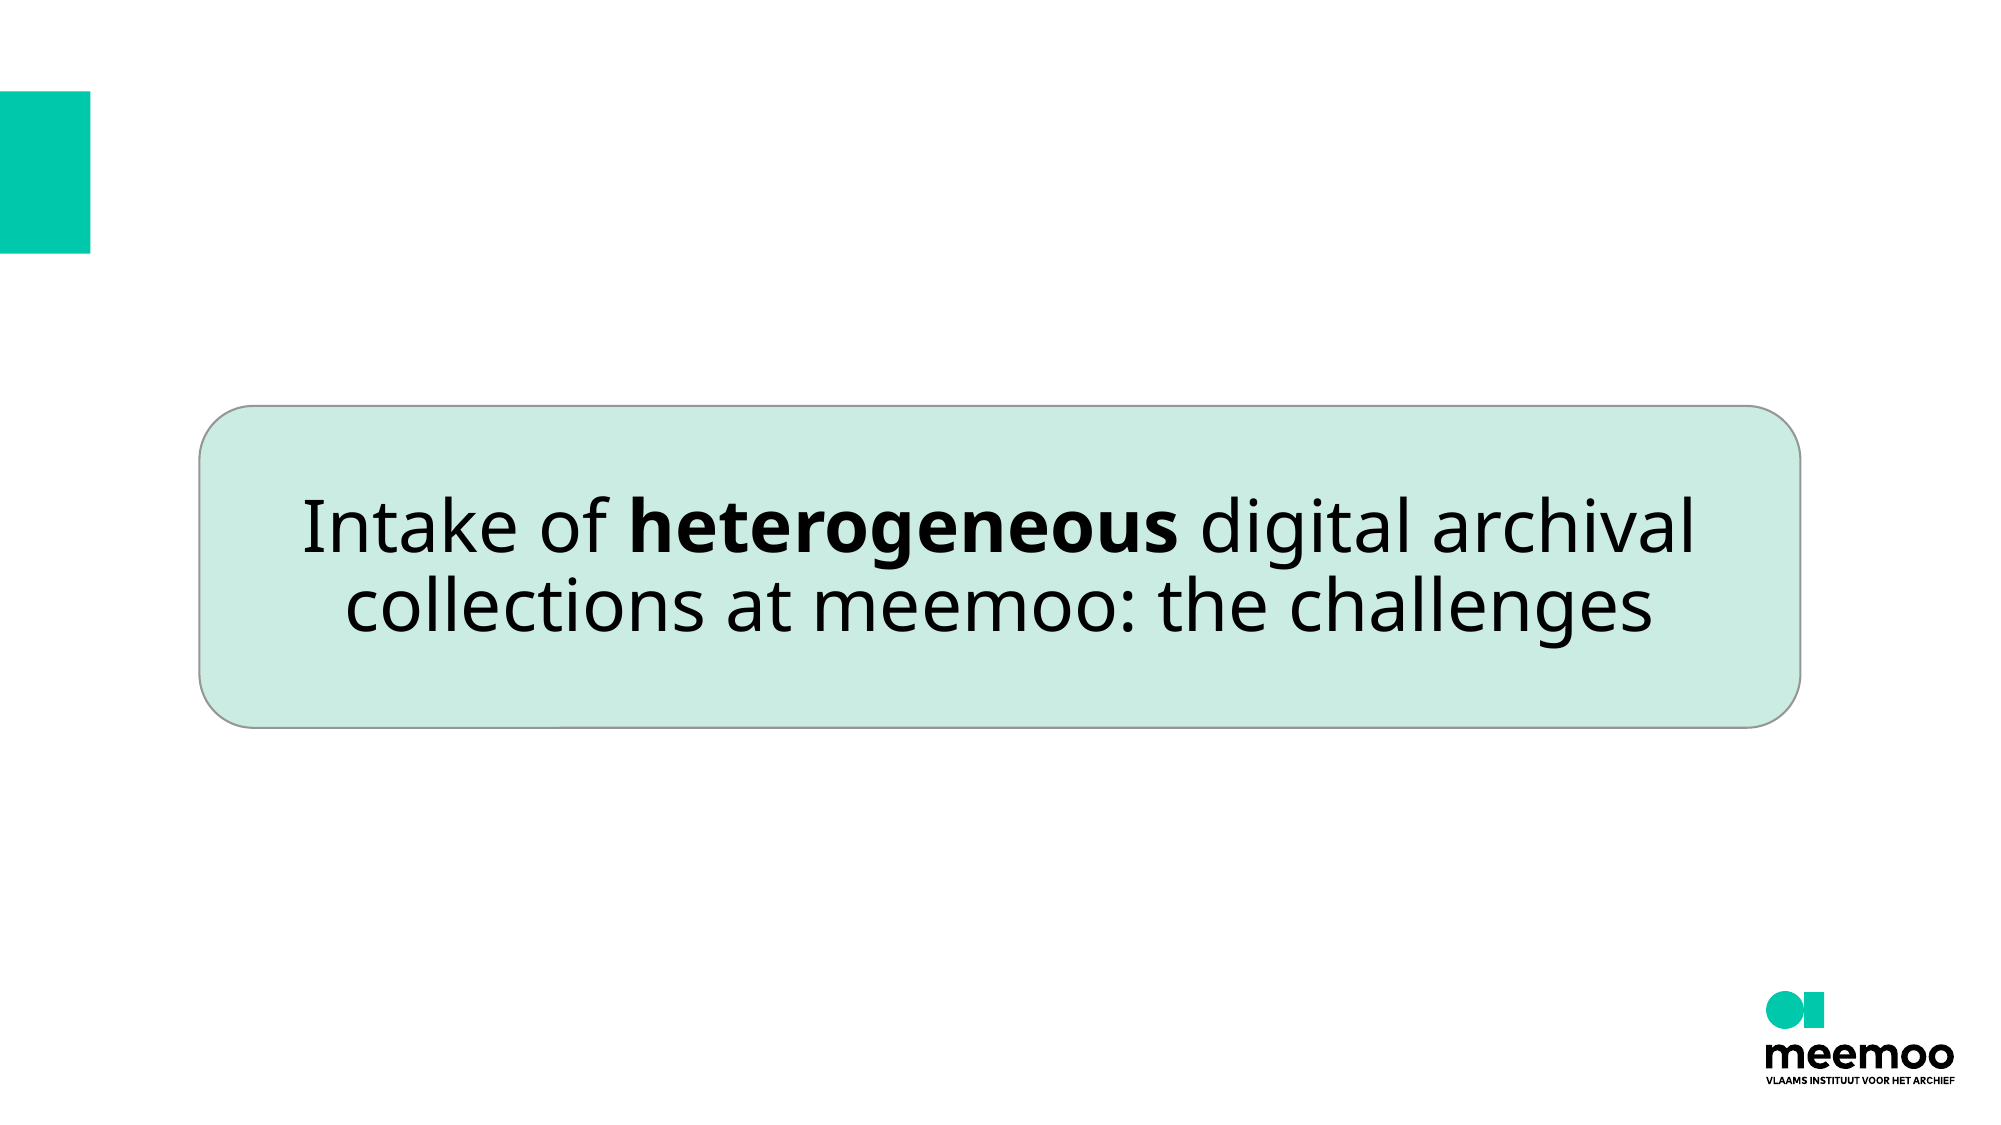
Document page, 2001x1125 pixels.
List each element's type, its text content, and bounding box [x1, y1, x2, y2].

text_box Intake of heterogeneous digital archival collections at meemoo: the challenges [198, 404, 1802, 729]
